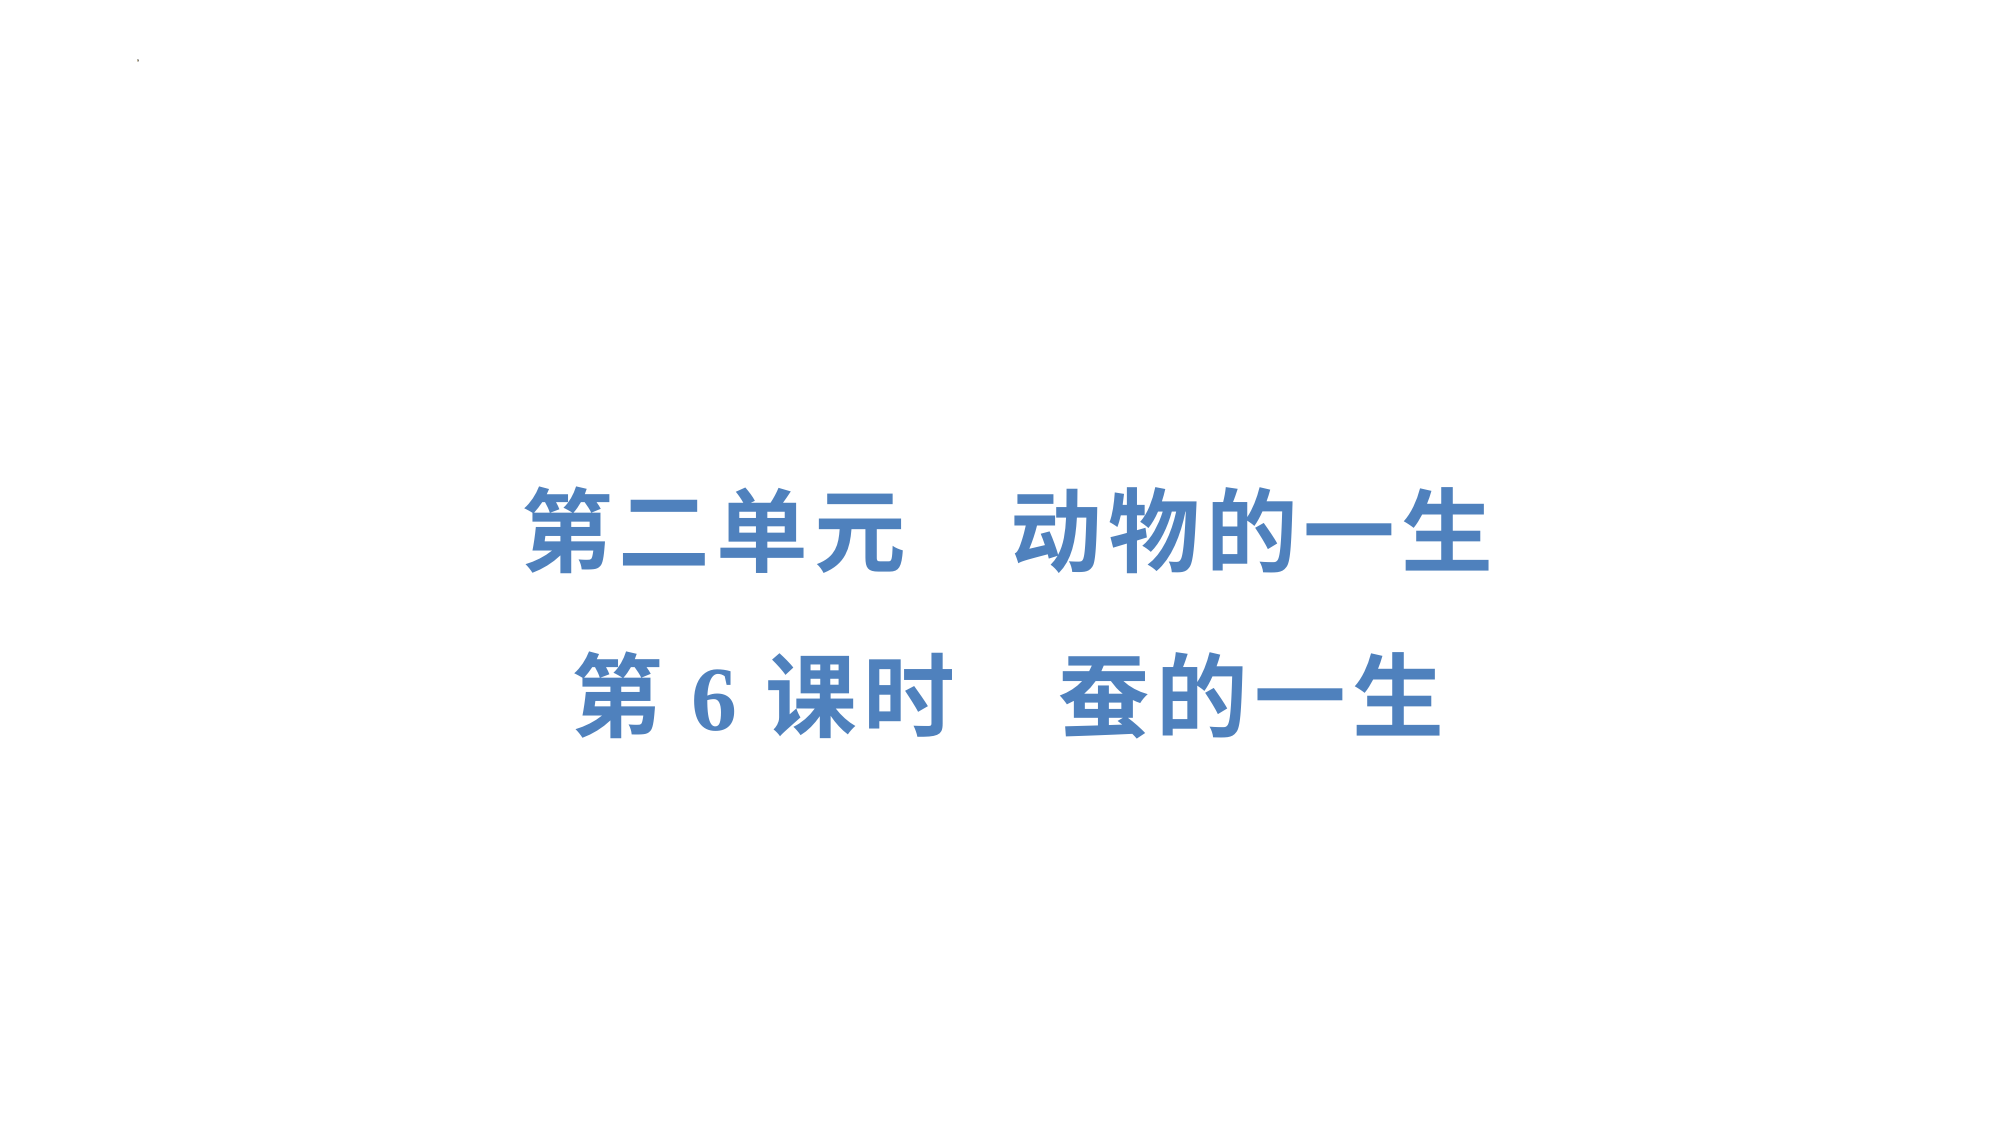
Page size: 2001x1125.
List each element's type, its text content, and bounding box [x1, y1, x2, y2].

text_box 第二单元 动物的一生 第6课时 蚕的一生 [506, 411, 1510, 757]
